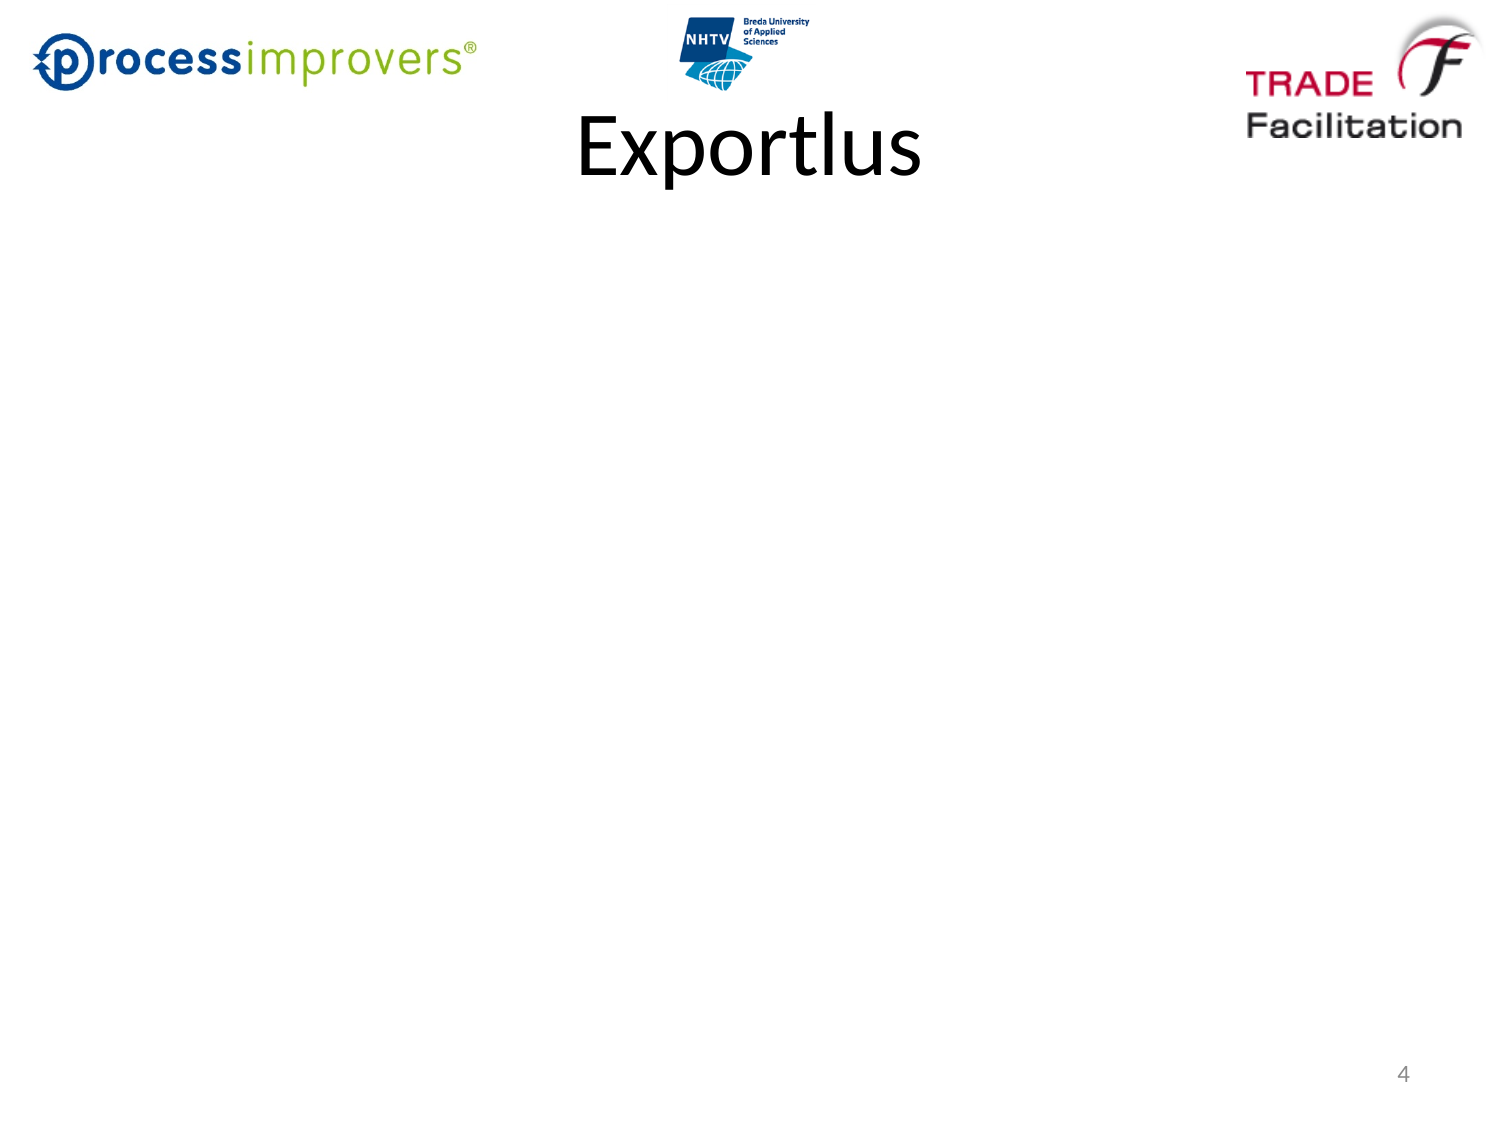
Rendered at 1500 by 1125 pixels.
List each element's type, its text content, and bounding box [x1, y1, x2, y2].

picture [1246, 10, 1487, 138]
title Exportlus [75, 45, 1425, 233]
slide_number 4 [1074, 1042, 1425, 1103]
picture [29, 30, 479, 93]
picture [667, 4, 816, 103]
